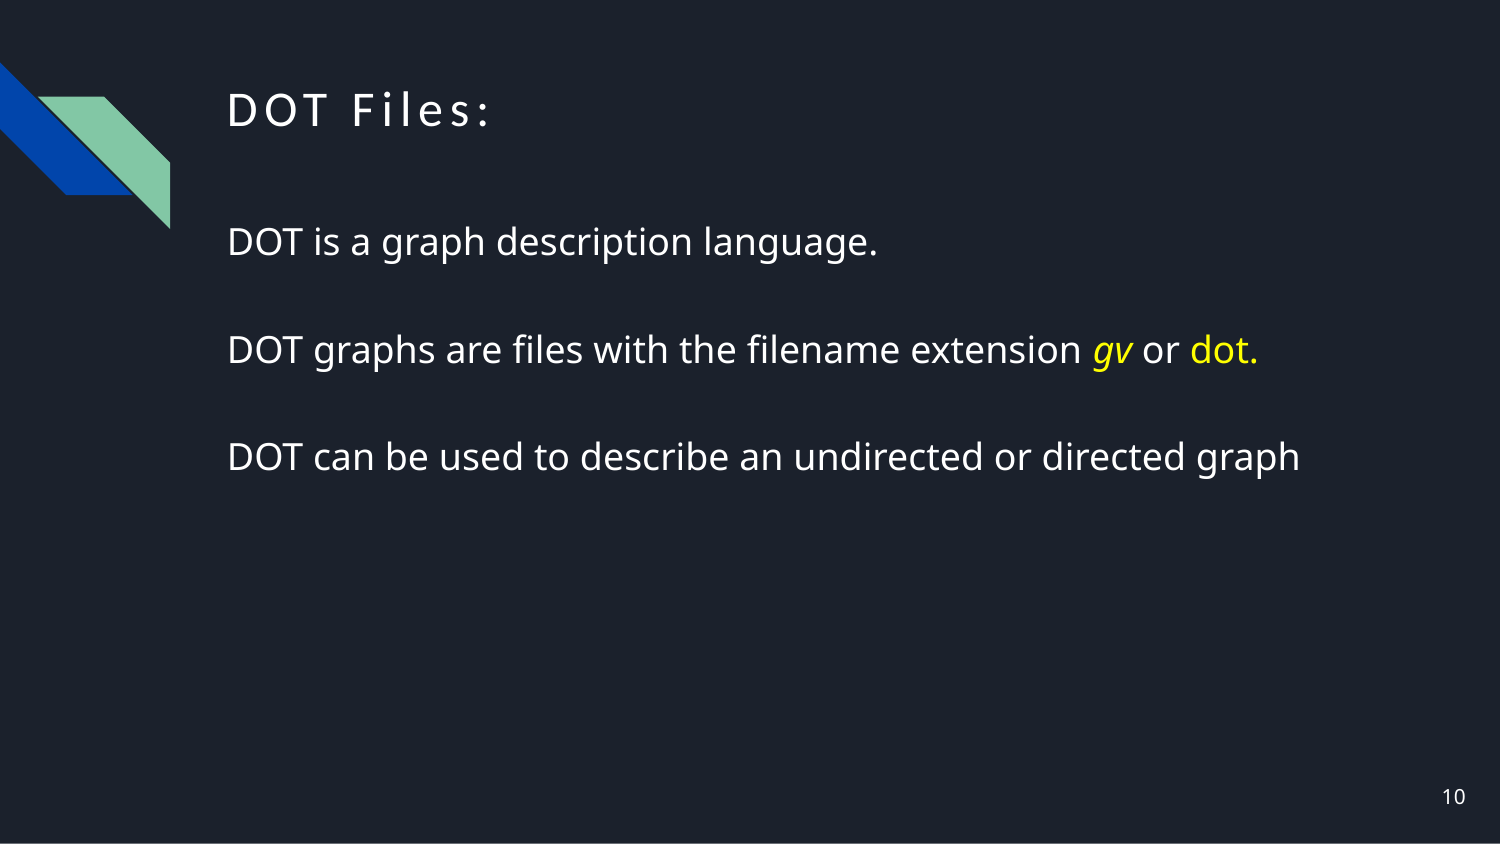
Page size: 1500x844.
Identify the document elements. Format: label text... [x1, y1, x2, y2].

slide_number 10 [1435, 782, 1473, 844]
title DOT Files: [224, 74, 781, 209]
text_box DOT is a graph description language. DOT graphs are files with the filename extension gv or dot. DOT can be used to describe an undirected or directed graph [224, 209, 1425, 479]
